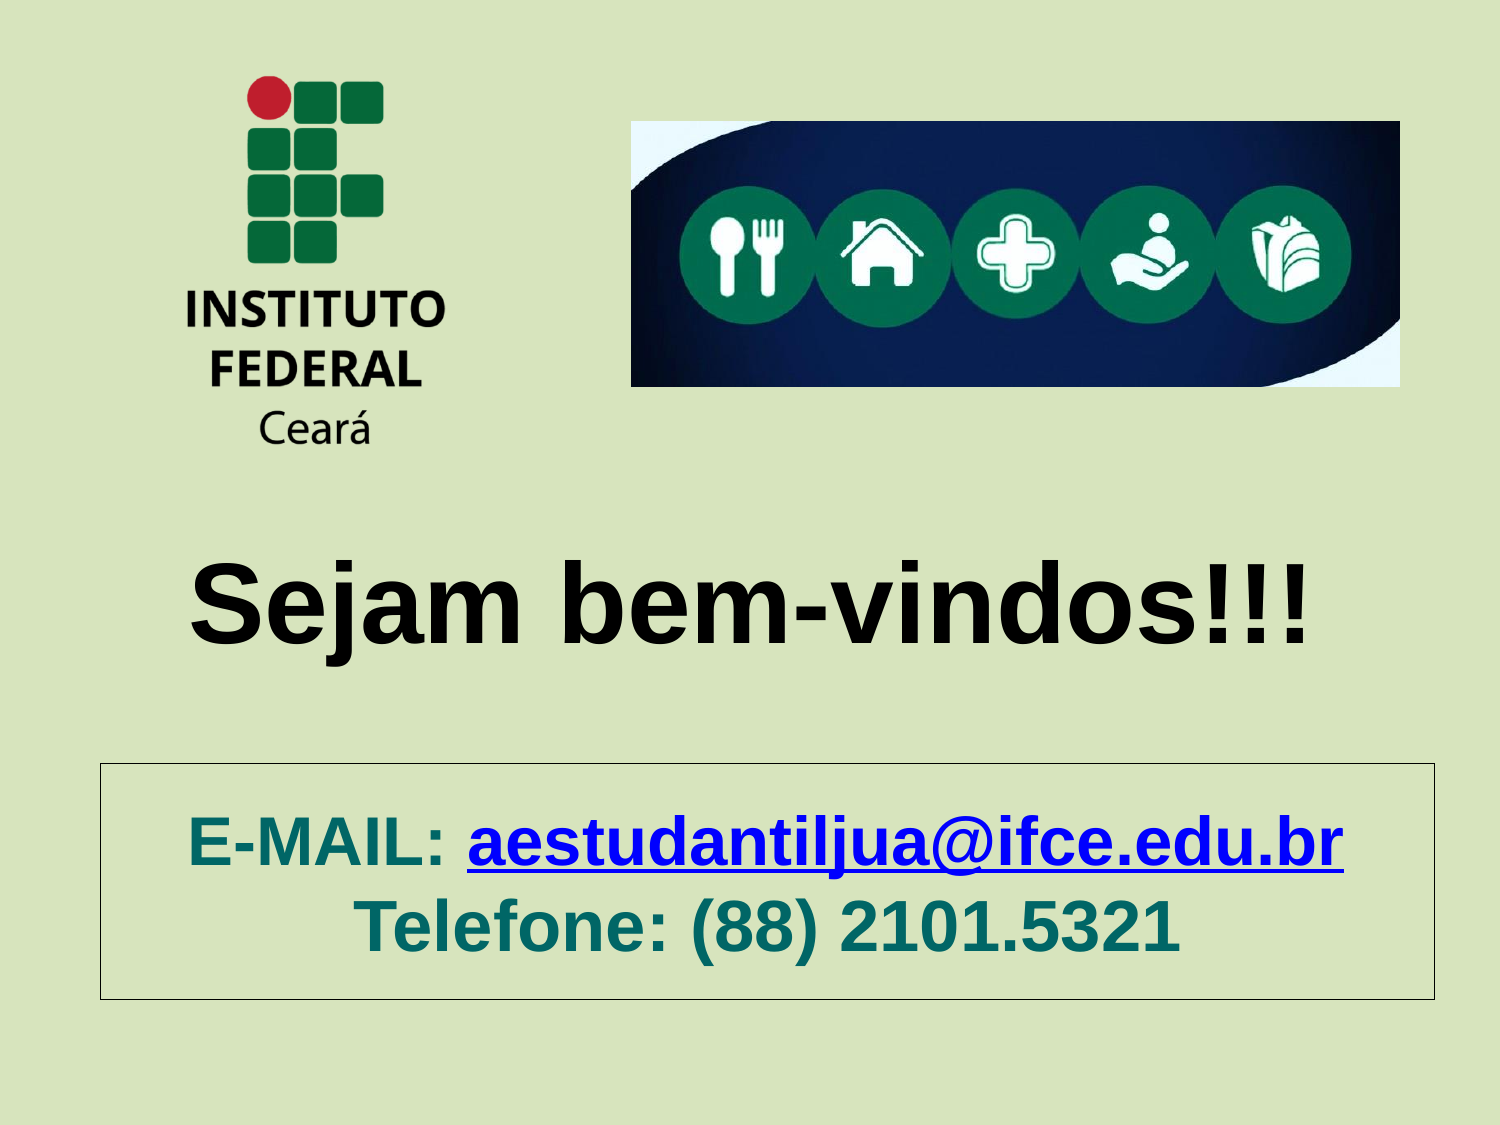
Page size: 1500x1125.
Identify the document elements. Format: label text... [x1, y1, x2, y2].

title Sejam bem-vindos!!! [37, 444, 1467, 752]
picture [631, 121, 1400, 387]
picture [100, 49, 530, 477]
text_box E-MAIL: aestudantiljua@ifce.edu.br Telefone: (88) 2101.5321 [100, 763, 1435, 1000]
